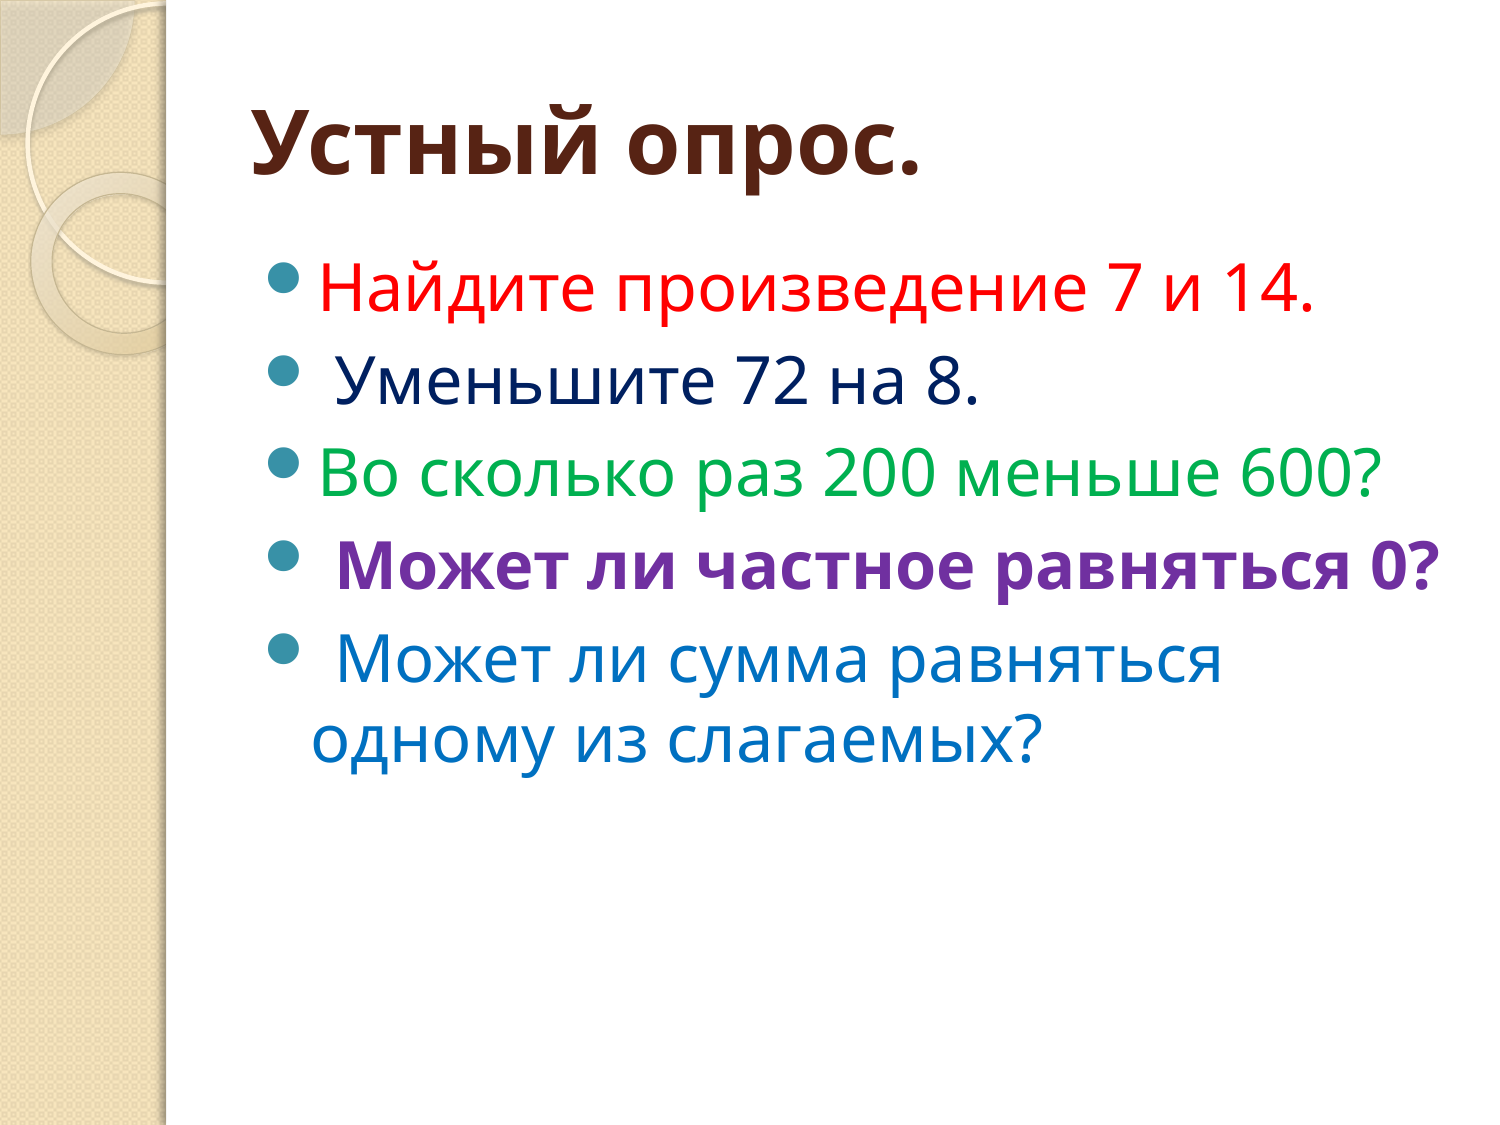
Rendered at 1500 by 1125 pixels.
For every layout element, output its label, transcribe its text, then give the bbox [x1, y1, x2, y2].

list Найдите произведение 7 и 14. Уменьшите 72 на 8. Во сколько раз 200 меньше 600? Может ли частное равняться 0? Может ли сумма равняться одному из слагаемых? [235, 237, 1466, 1025]
title Устный опрос. [235, 45, 1466, 233]
